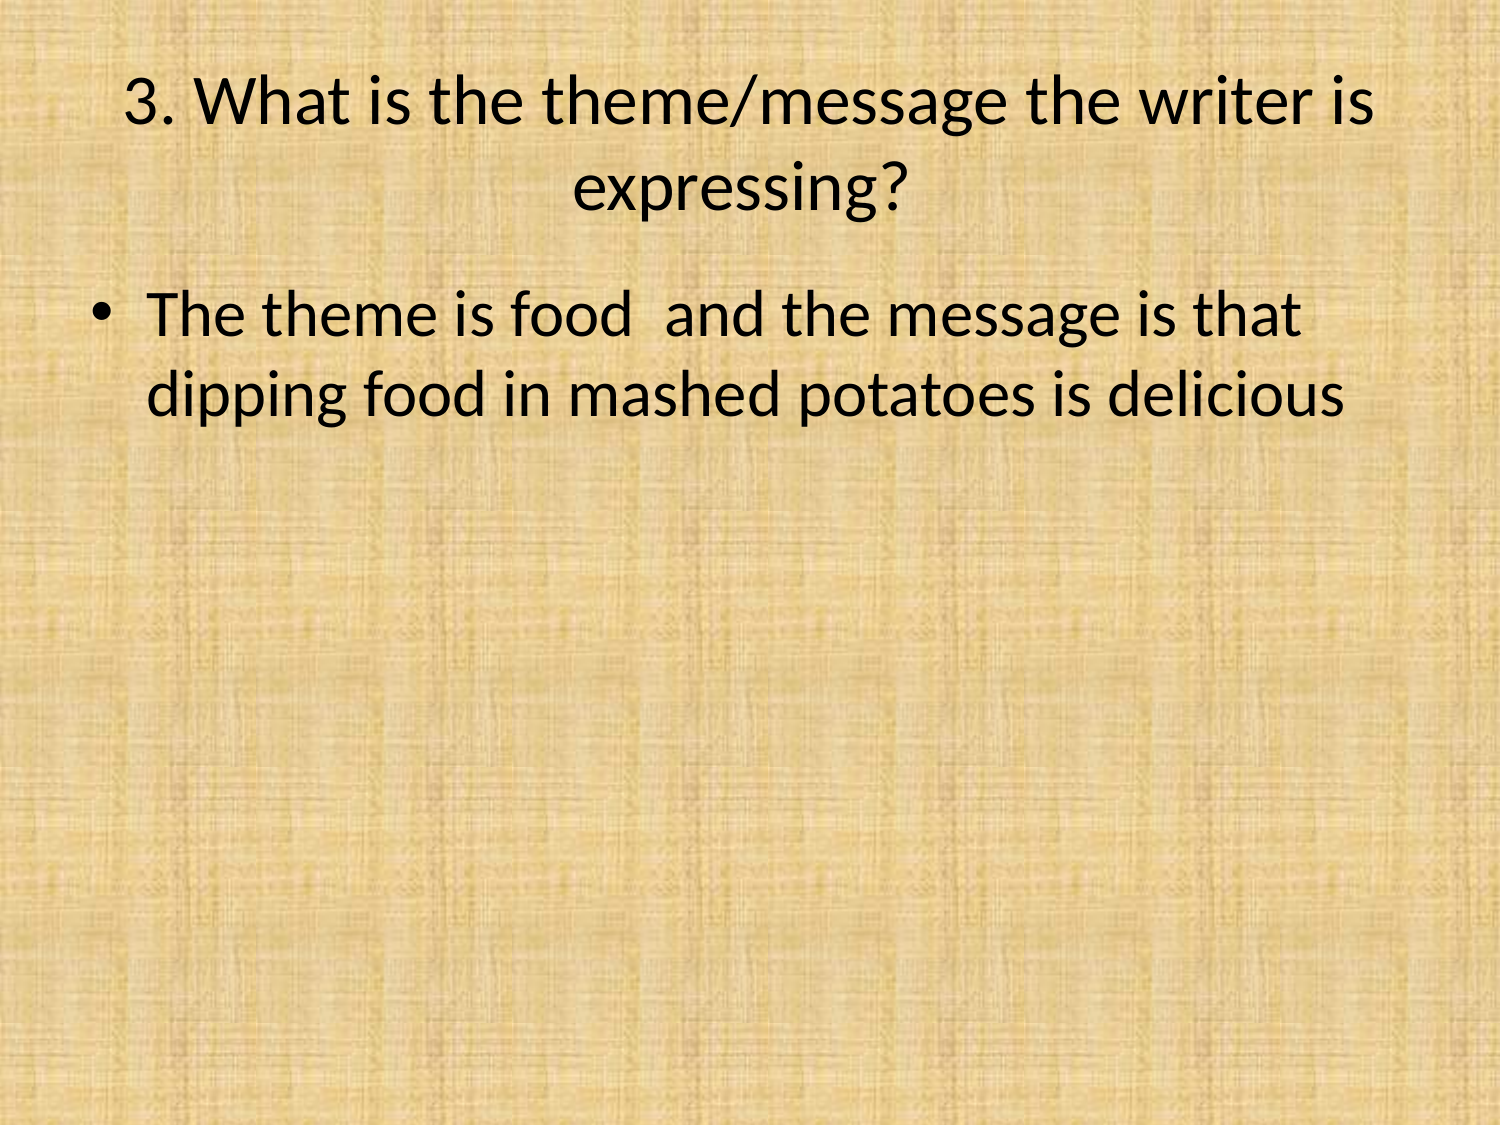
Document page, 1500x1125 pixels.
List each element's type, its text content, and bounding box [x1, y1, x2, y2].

title 3. What is the theme/message the writer is expressing? [75, 45, 1425, 233]
picture [0, 0, 1500, 1125]
list The theme is food and the message is that dipping food in mashed potatoes is delicious [75, 262, 1425, 1005]
